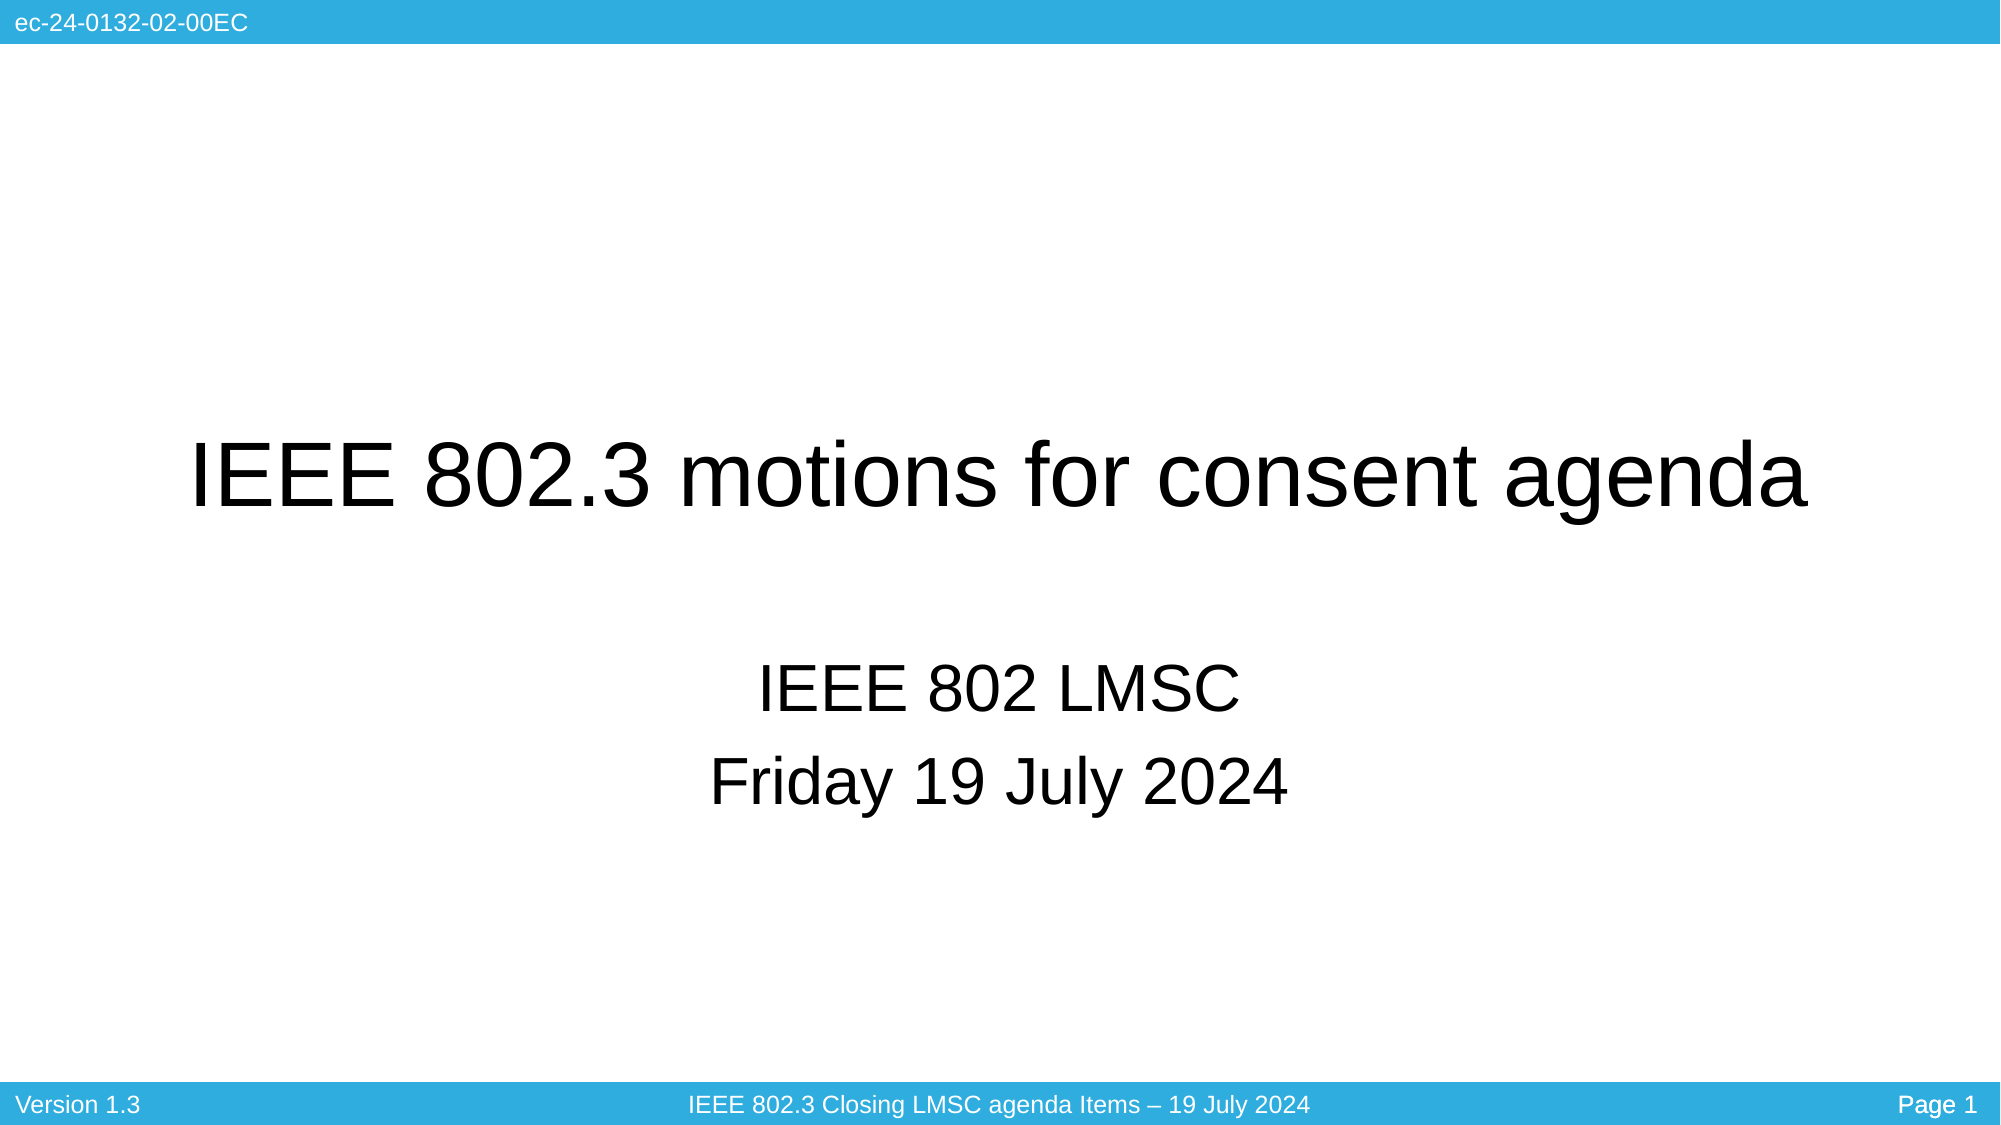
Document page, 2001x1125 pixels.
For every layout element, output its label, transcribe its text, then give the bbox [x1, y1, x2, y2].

title IEEE 802.3 motions for consent agenda [150, 349, 1850, 591]
subtitle IEEE 802 LMSC Friday 19 July 2024 [300, 637, 1700, 925]
